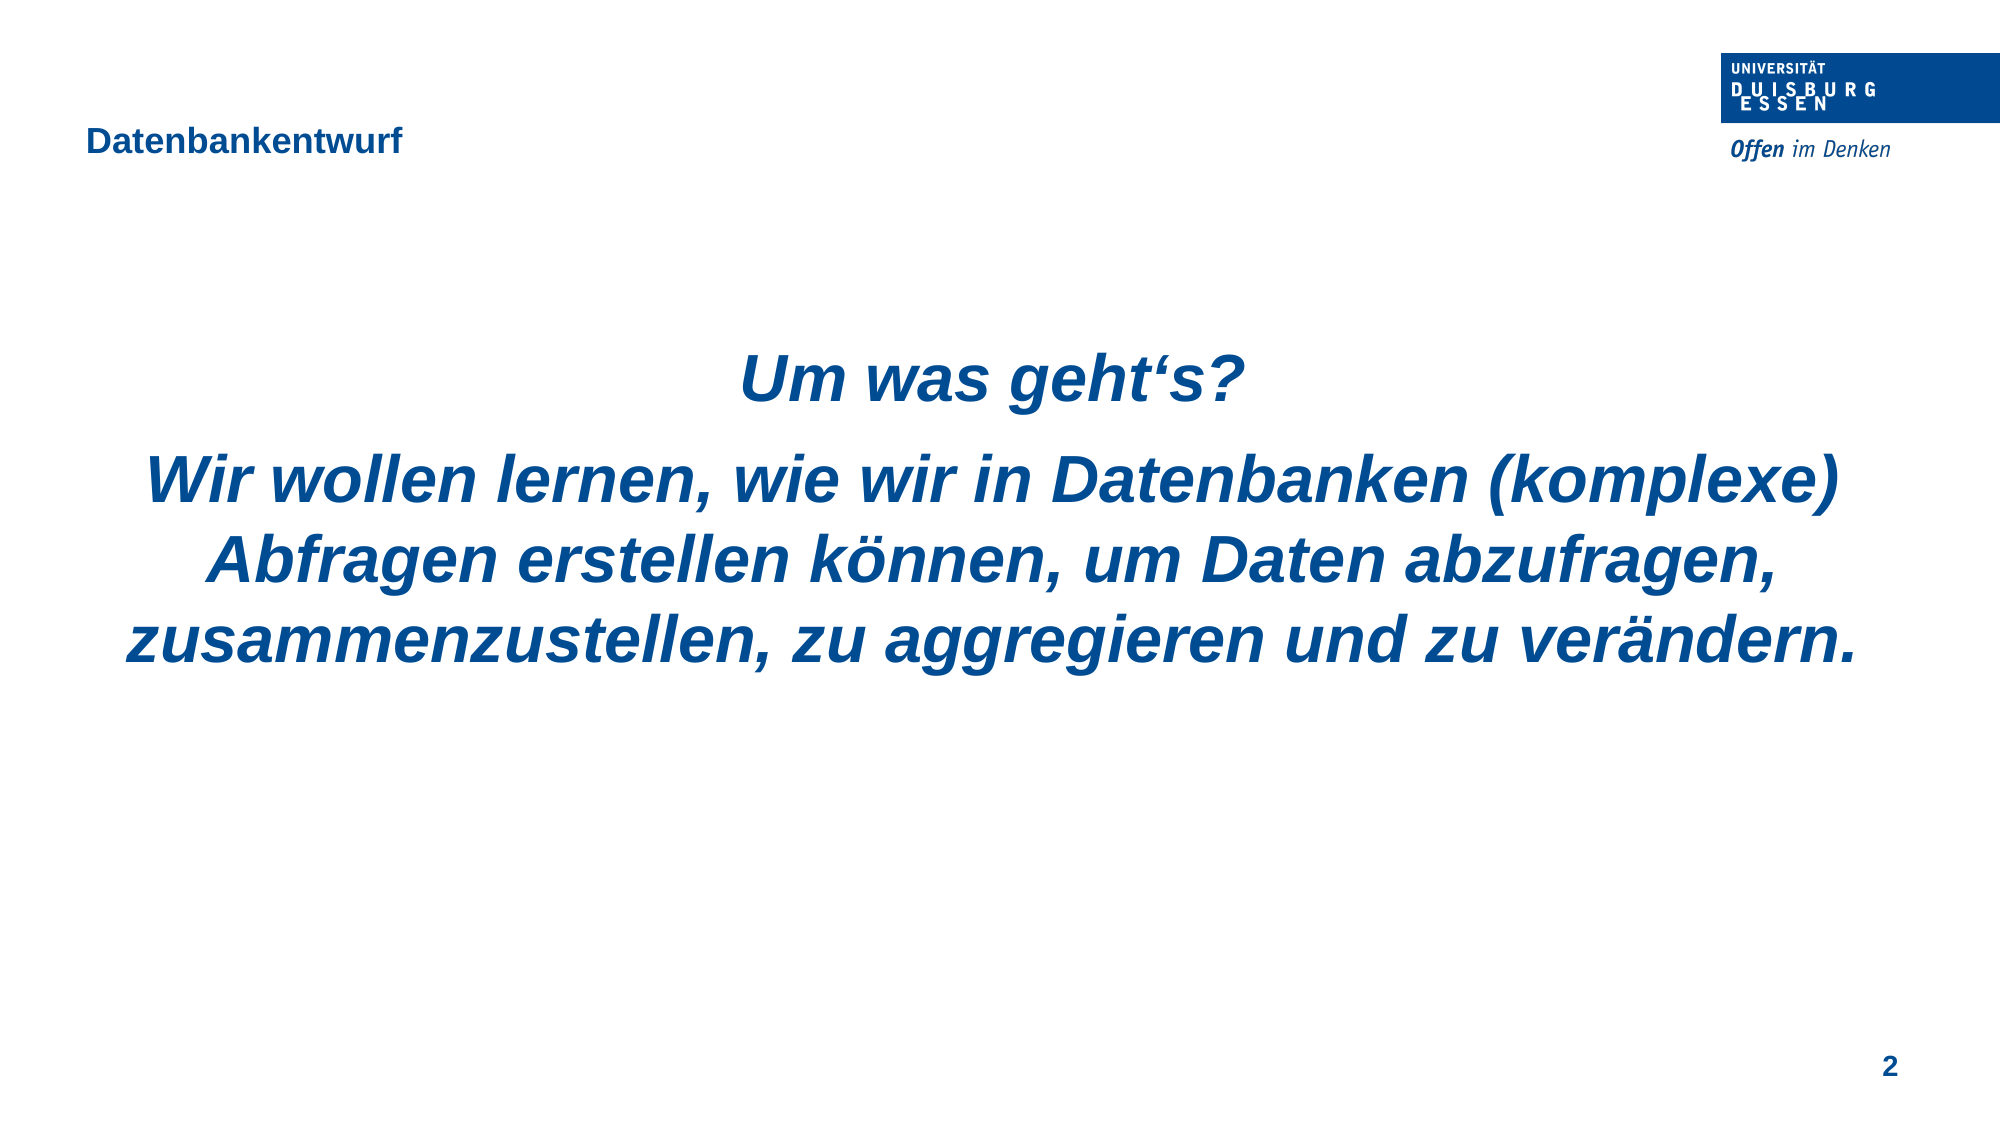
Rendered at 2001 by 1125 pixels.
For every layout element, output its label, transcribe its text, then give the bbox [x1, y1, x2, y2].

slide_number 2 [1677, 1039, 1914, 1081]
picture [1721, 53, 2000, 162]
list Datenbankentwurf [85, 121, 1691, 162]
list Um was geht‘s? Wir wollen lernen, wie wir in Datenbanken (komplexe) Abfragen erstellen können, um Daten abzufragen, zusammenzustellen, zu aggregieren und zu verändern. [85, 328, 1917, 851]
